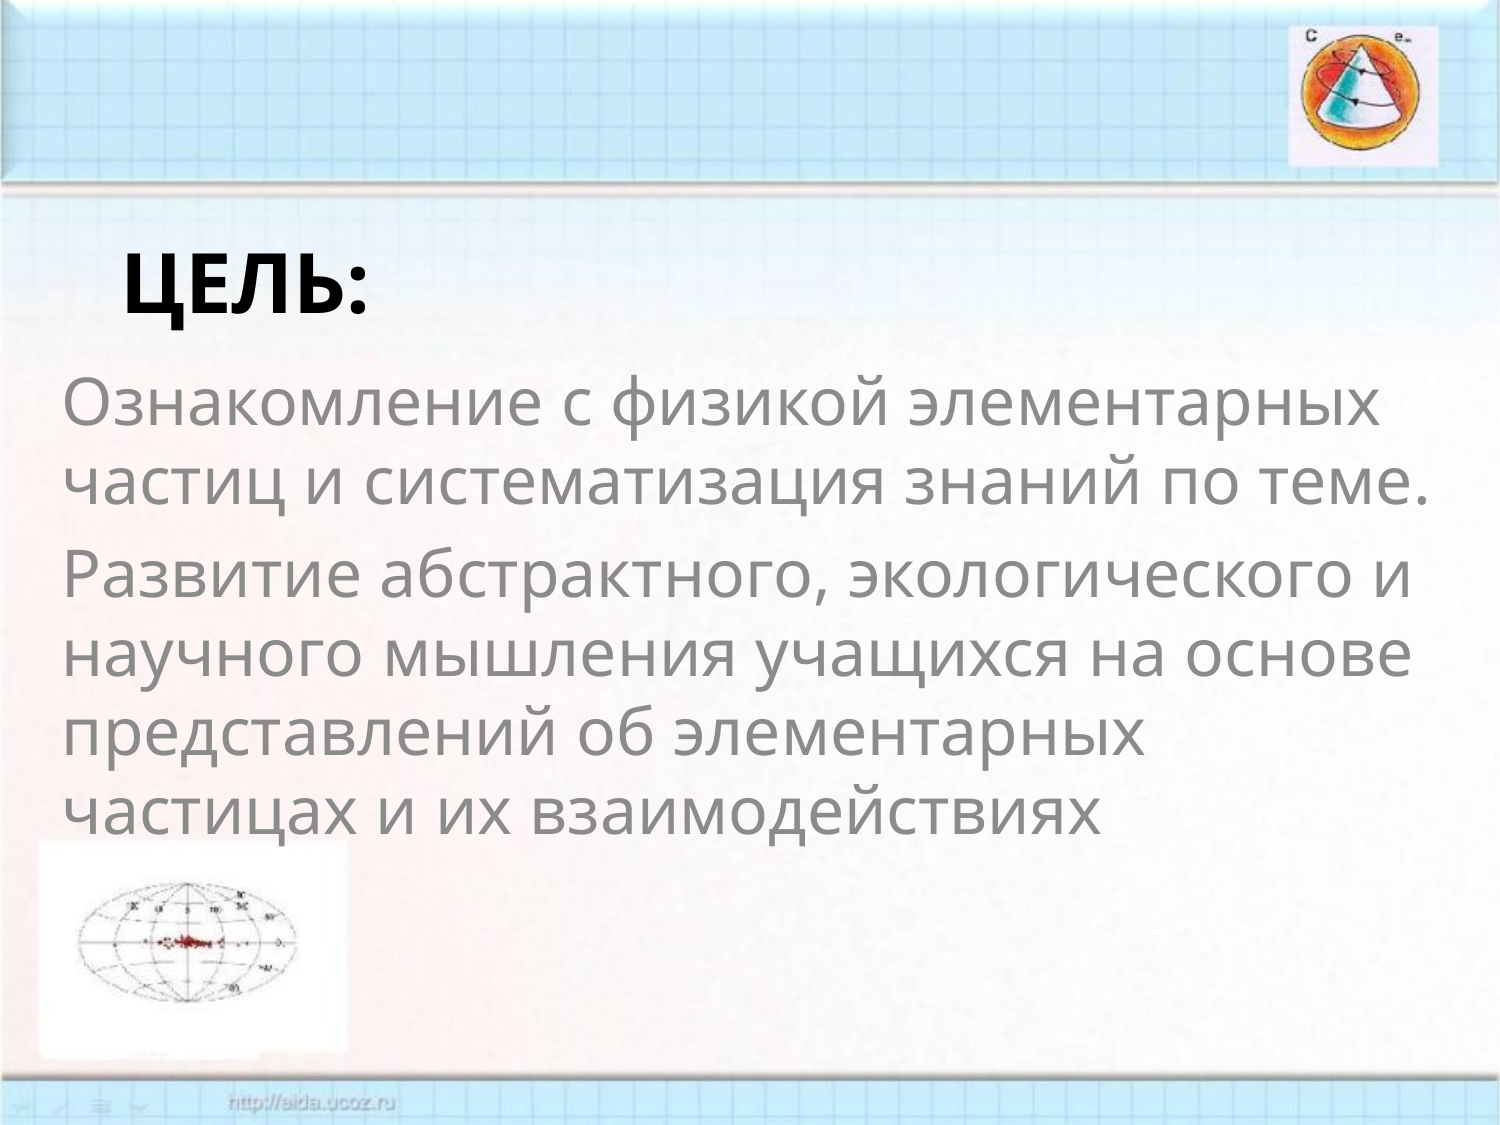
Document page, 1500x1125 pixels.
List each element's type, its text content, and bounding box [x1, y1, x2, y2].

picture [0, 0, 1500, 1125]
title Цель: [105, 222, 1381, 339]
list Ознакомление с физикой элементарных частиц и систематизация знаний по теме. Развитие абстрактного, экологического и научного мышления учащихся на основе представлений об элементарных частицах и их взаимодействиях [46, 339, 1454, 856]
